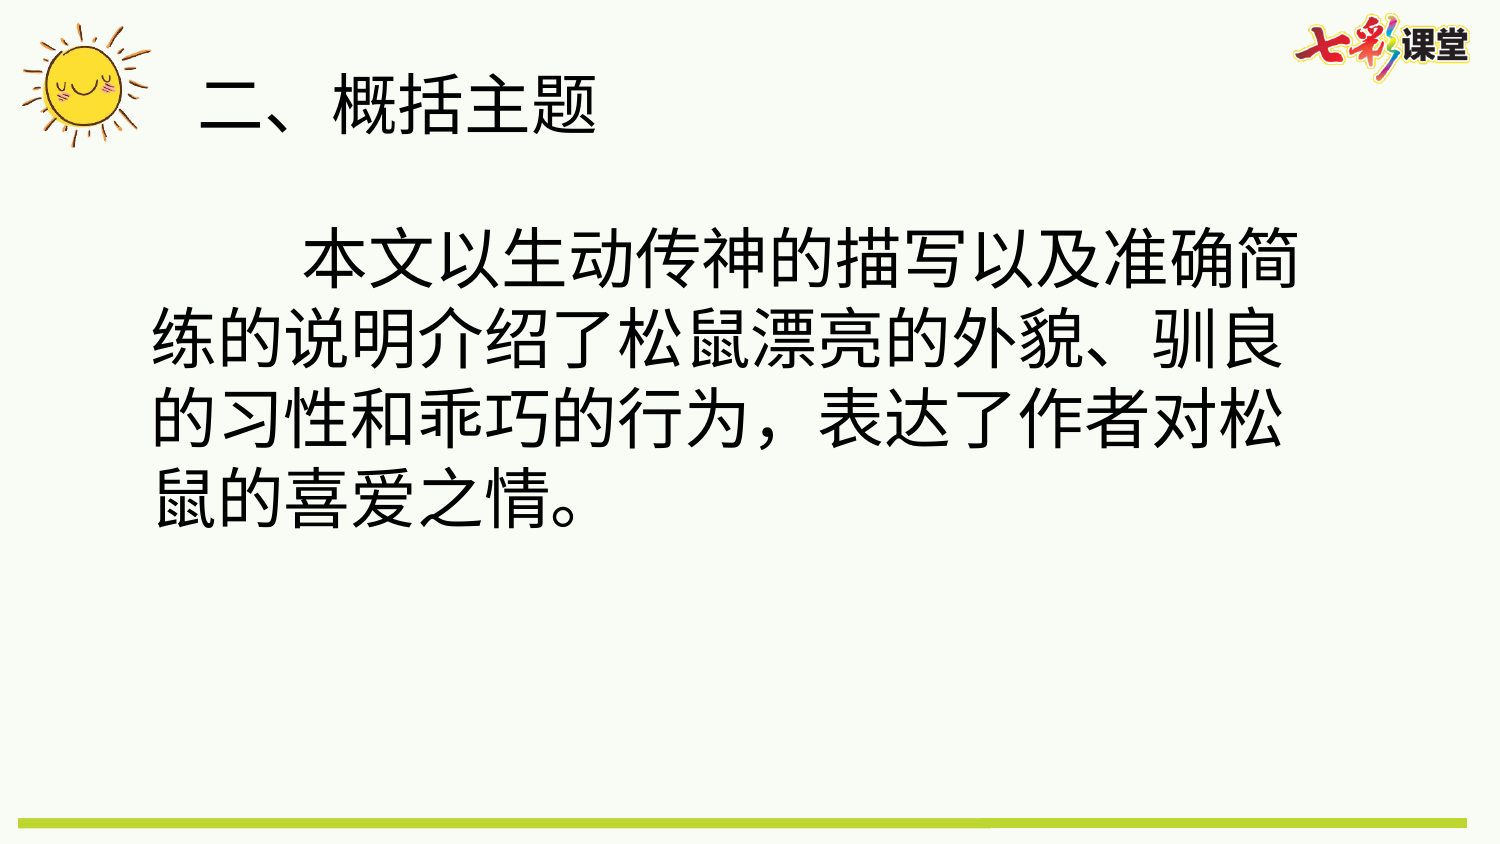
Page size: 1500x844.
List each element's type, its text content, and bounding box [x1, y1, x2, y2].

text_box 二、概括主题 [183, 55, 645, 151]
picture [0, 0, 173, 172]
text_box 本文以生动传神的描写以及准确简练的说明介绍了松鼠漂亮的外貌、驯良的习性和乖巧的行为，表达了作者对松鼠的喜爱之情。 [135, 209, 1365, 544]
picture [1291, 9, 1472, 87]
picture [18, 771, 1467, 844]
